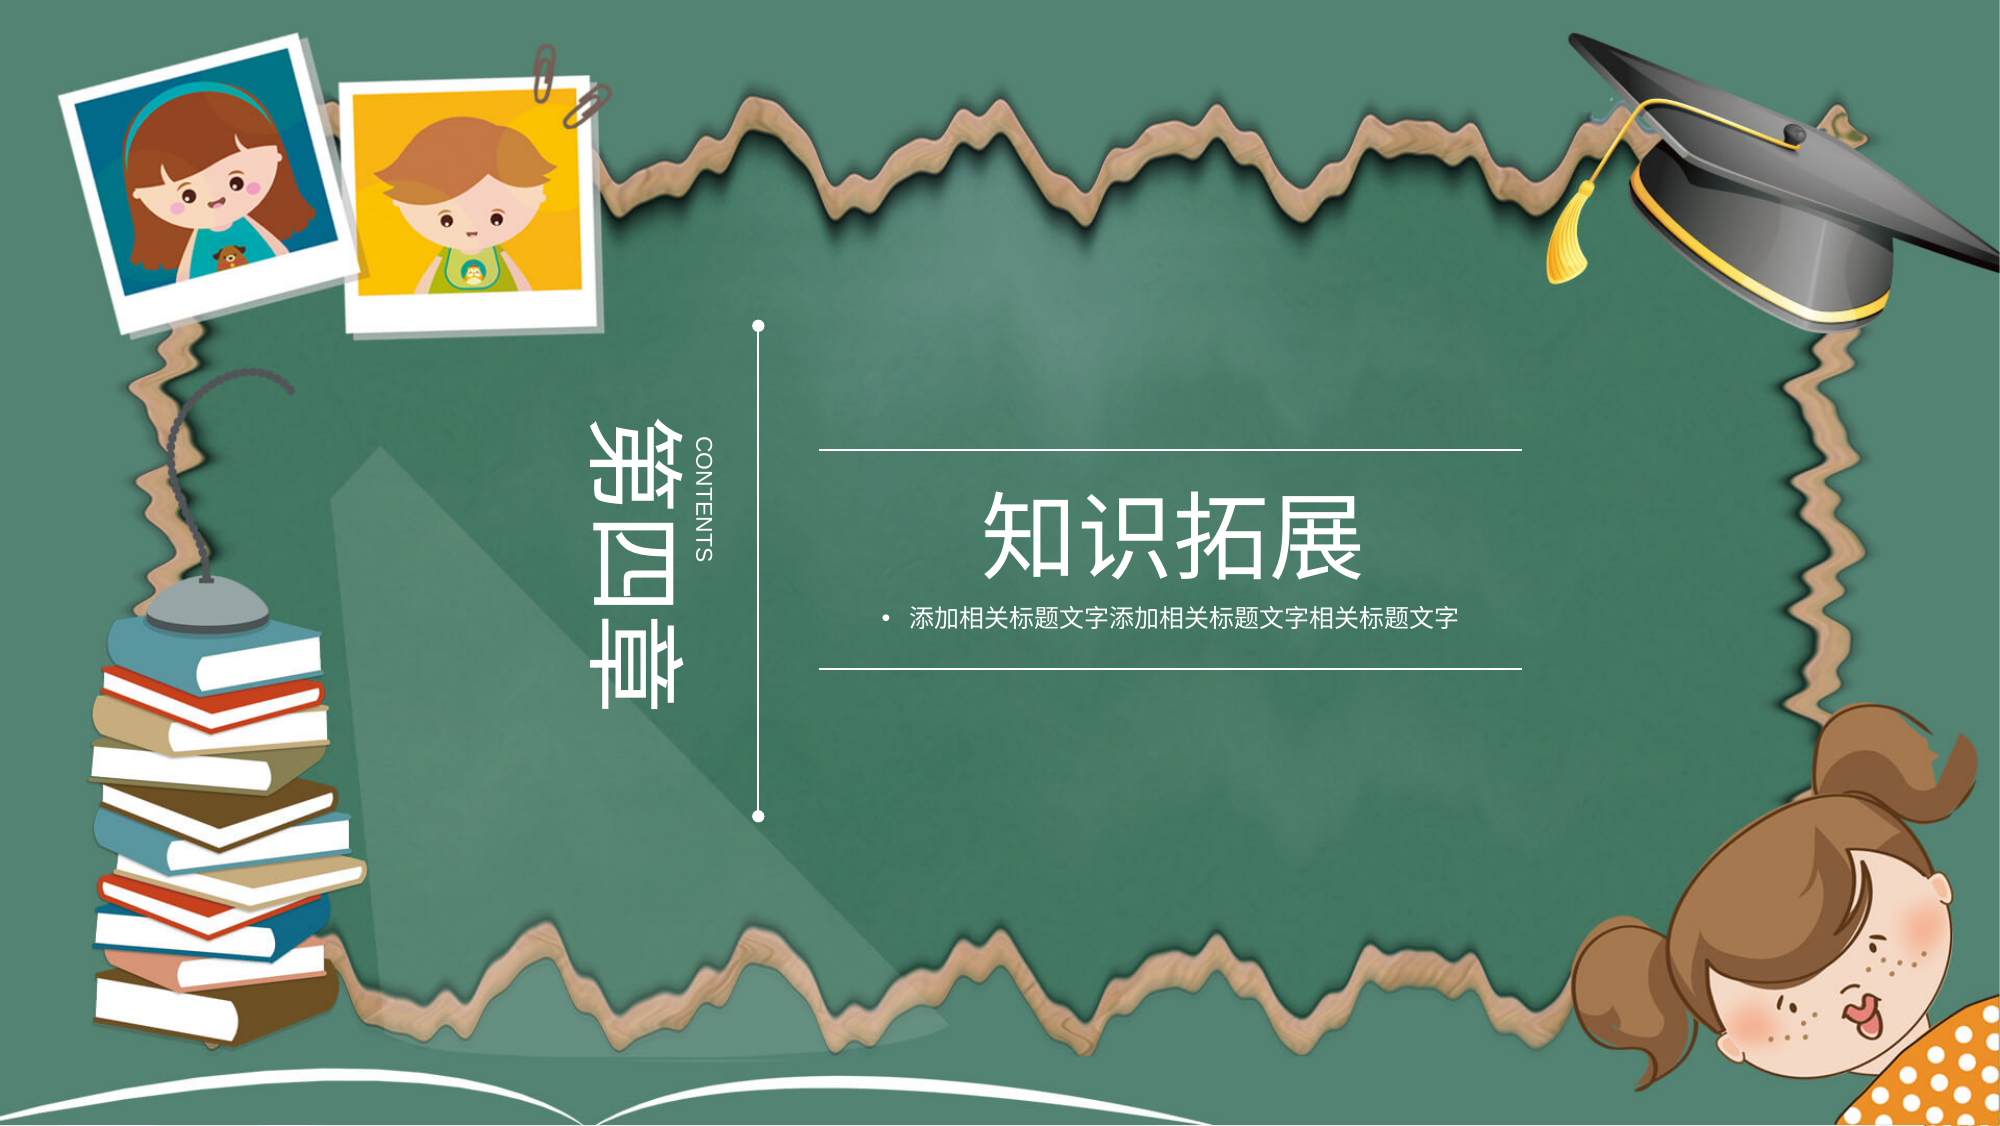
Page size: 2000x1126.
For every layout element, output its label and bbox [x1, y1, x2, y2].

picture [0, 0, 2000, 1126]
text_box [818, 449, 1523, 670]
